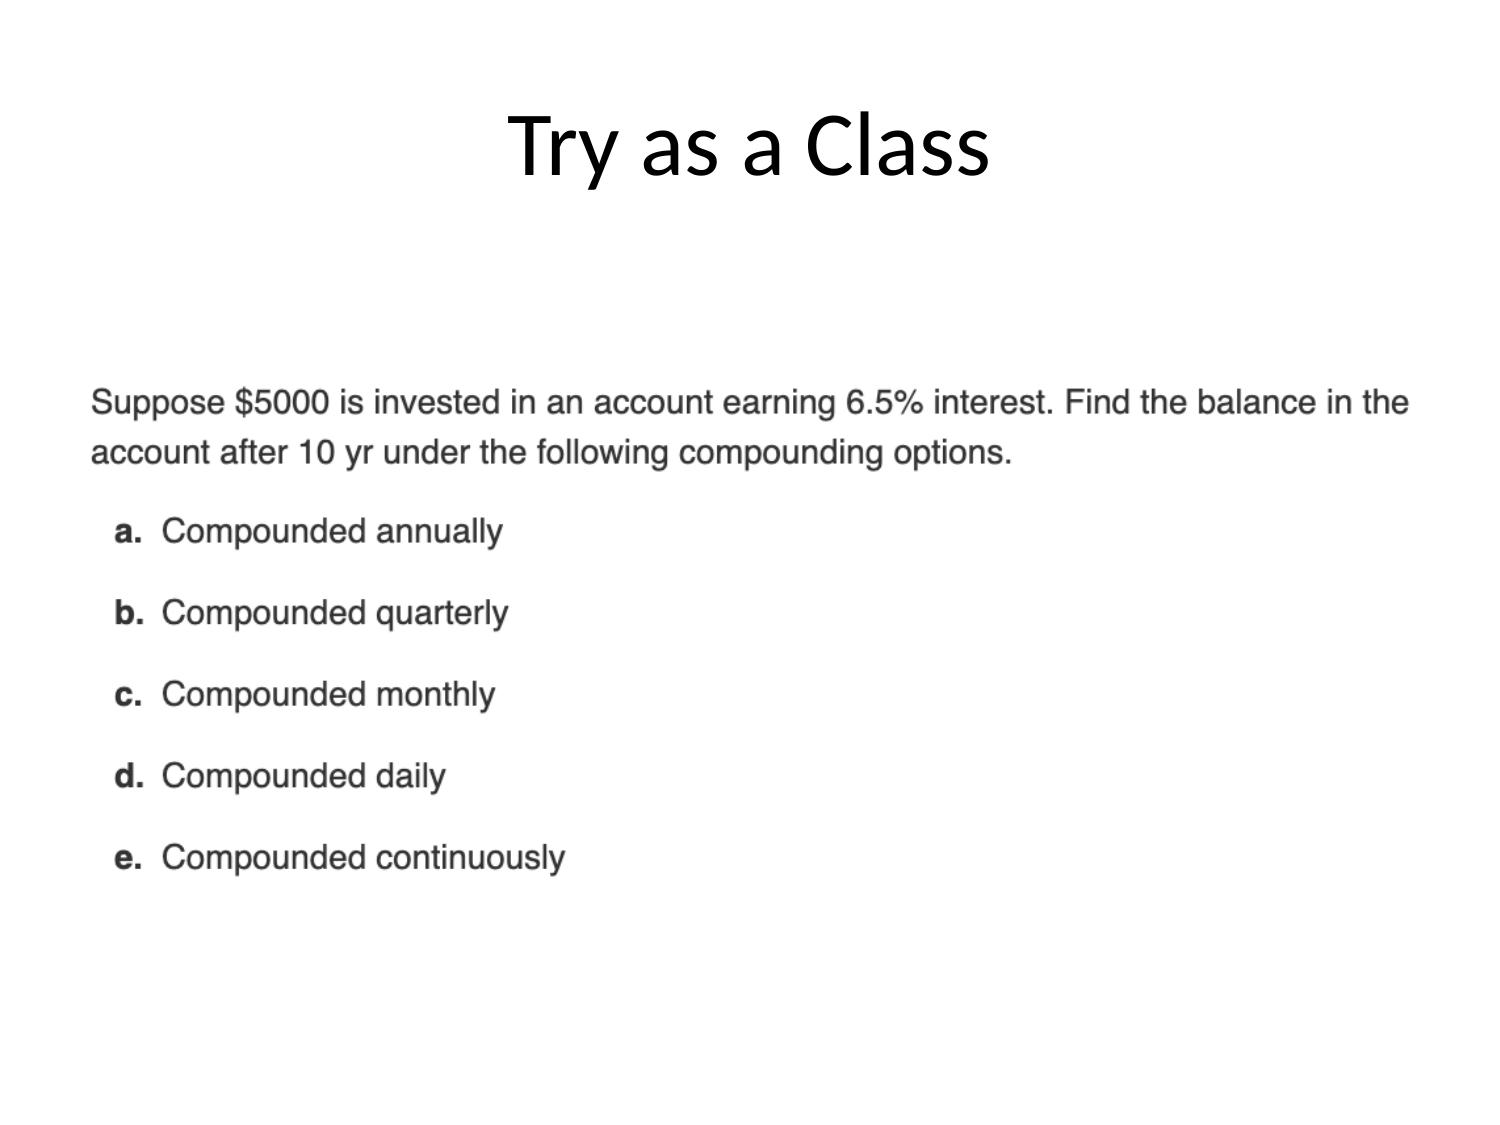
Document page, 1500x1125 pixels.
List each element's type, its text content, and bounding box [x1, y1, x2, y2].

title Try as a Class [75, 45, 1425, 233]
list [74, 262, 1426, 1006]
